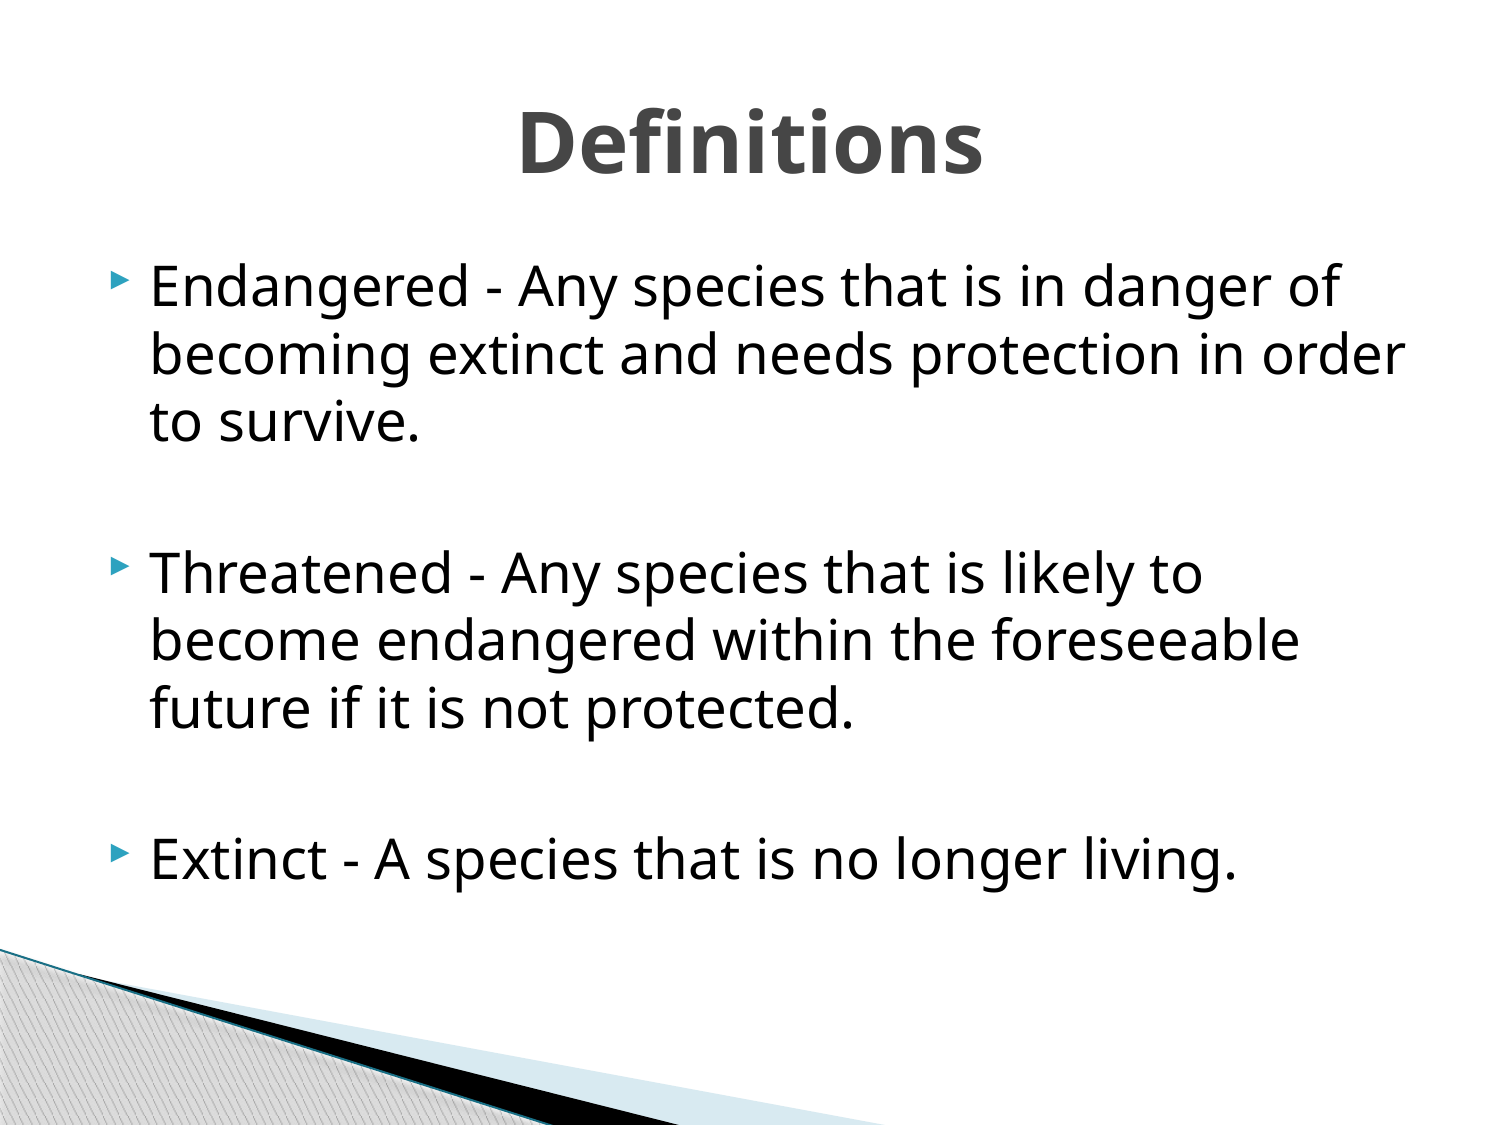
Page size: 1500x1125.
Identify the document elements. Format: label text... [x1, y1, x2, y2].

list Endangered - Any species that is in danger of becoming extinct and needs protection in order to survive. Threatened - Any species that is likely to become endangered within the foreseeable future if it is not protected. Extinct - A species that is no longer living. [75, 243, 1425, 986]
title Definitions [75, 45, 1425, 233]
